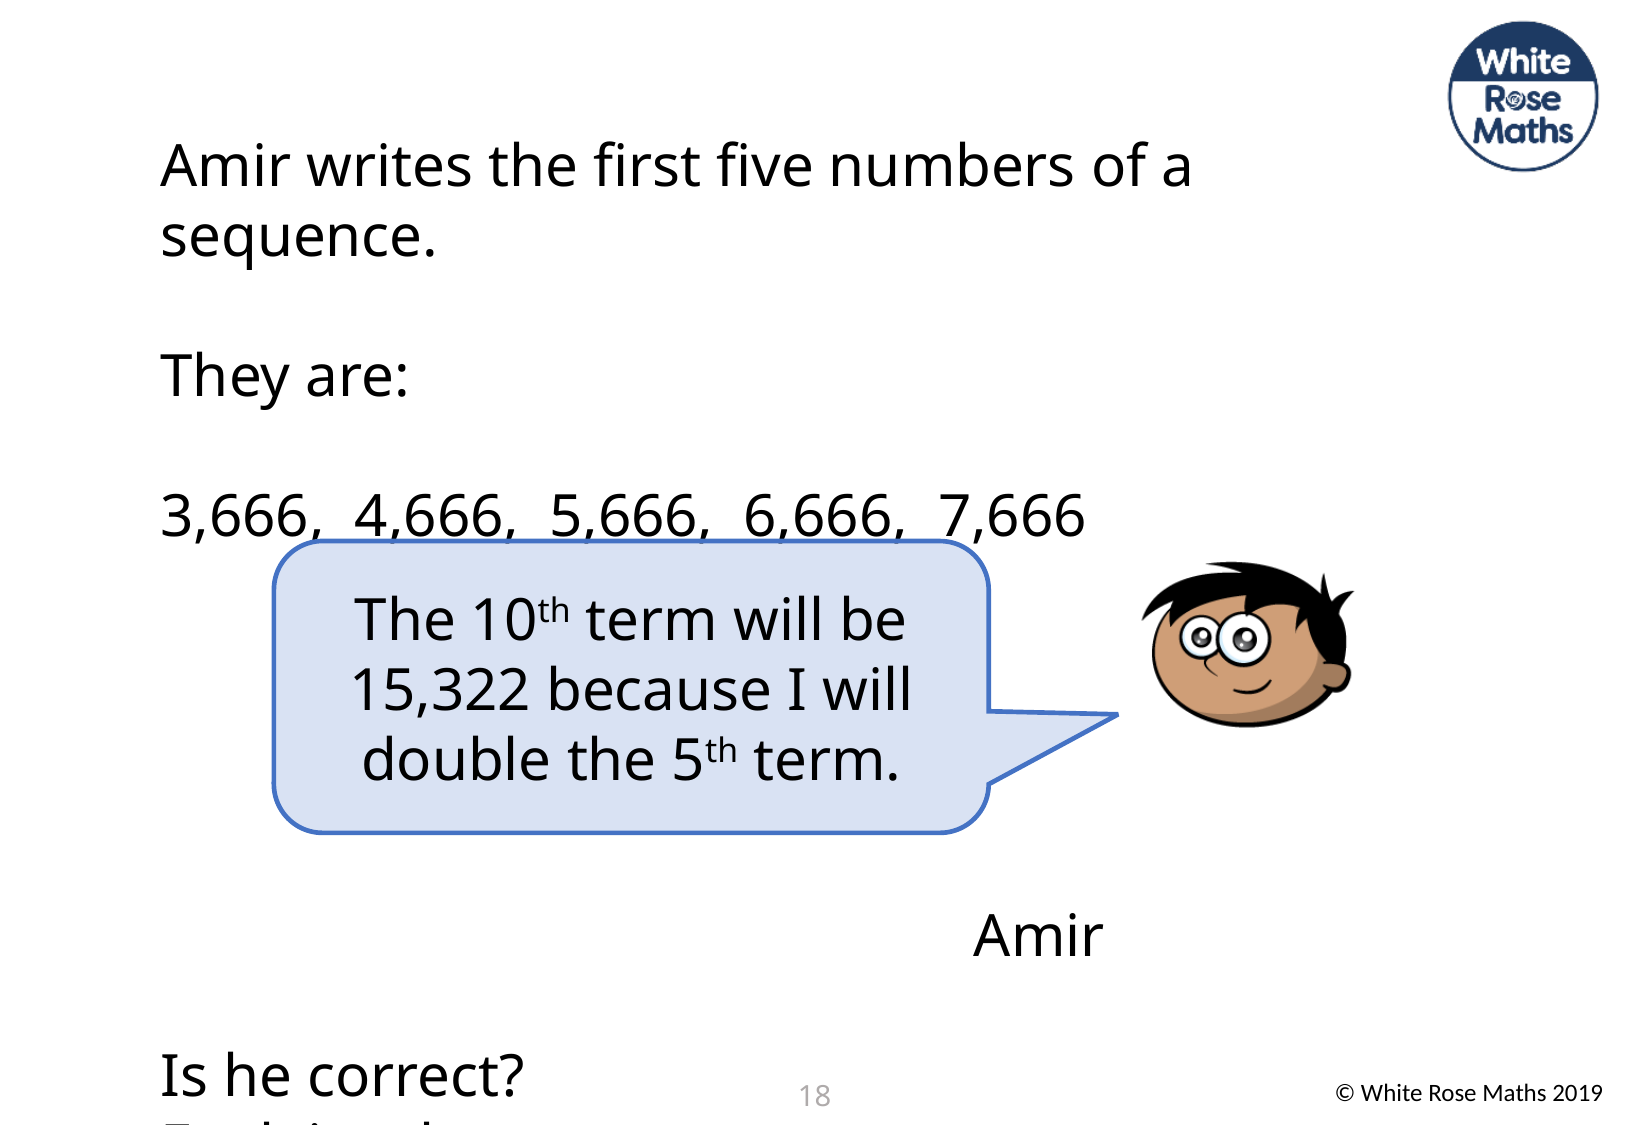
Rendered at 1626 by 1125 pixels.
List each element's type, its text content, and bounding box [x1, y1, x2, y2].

text_box Amir writes the first five numbers of a sequence. They are: 3,666, 4,666, 5,666, 6,666, 7,666 Amir Is he correct? Explain why. [145, 120, 1468, 1125]
picture [1444, 17, 1602, 175]
picture [1116, 540, 1399, 748]
text_box The 10th term will be 15,322 because I will double the 5th term. [272, 539, 1116, 834]
